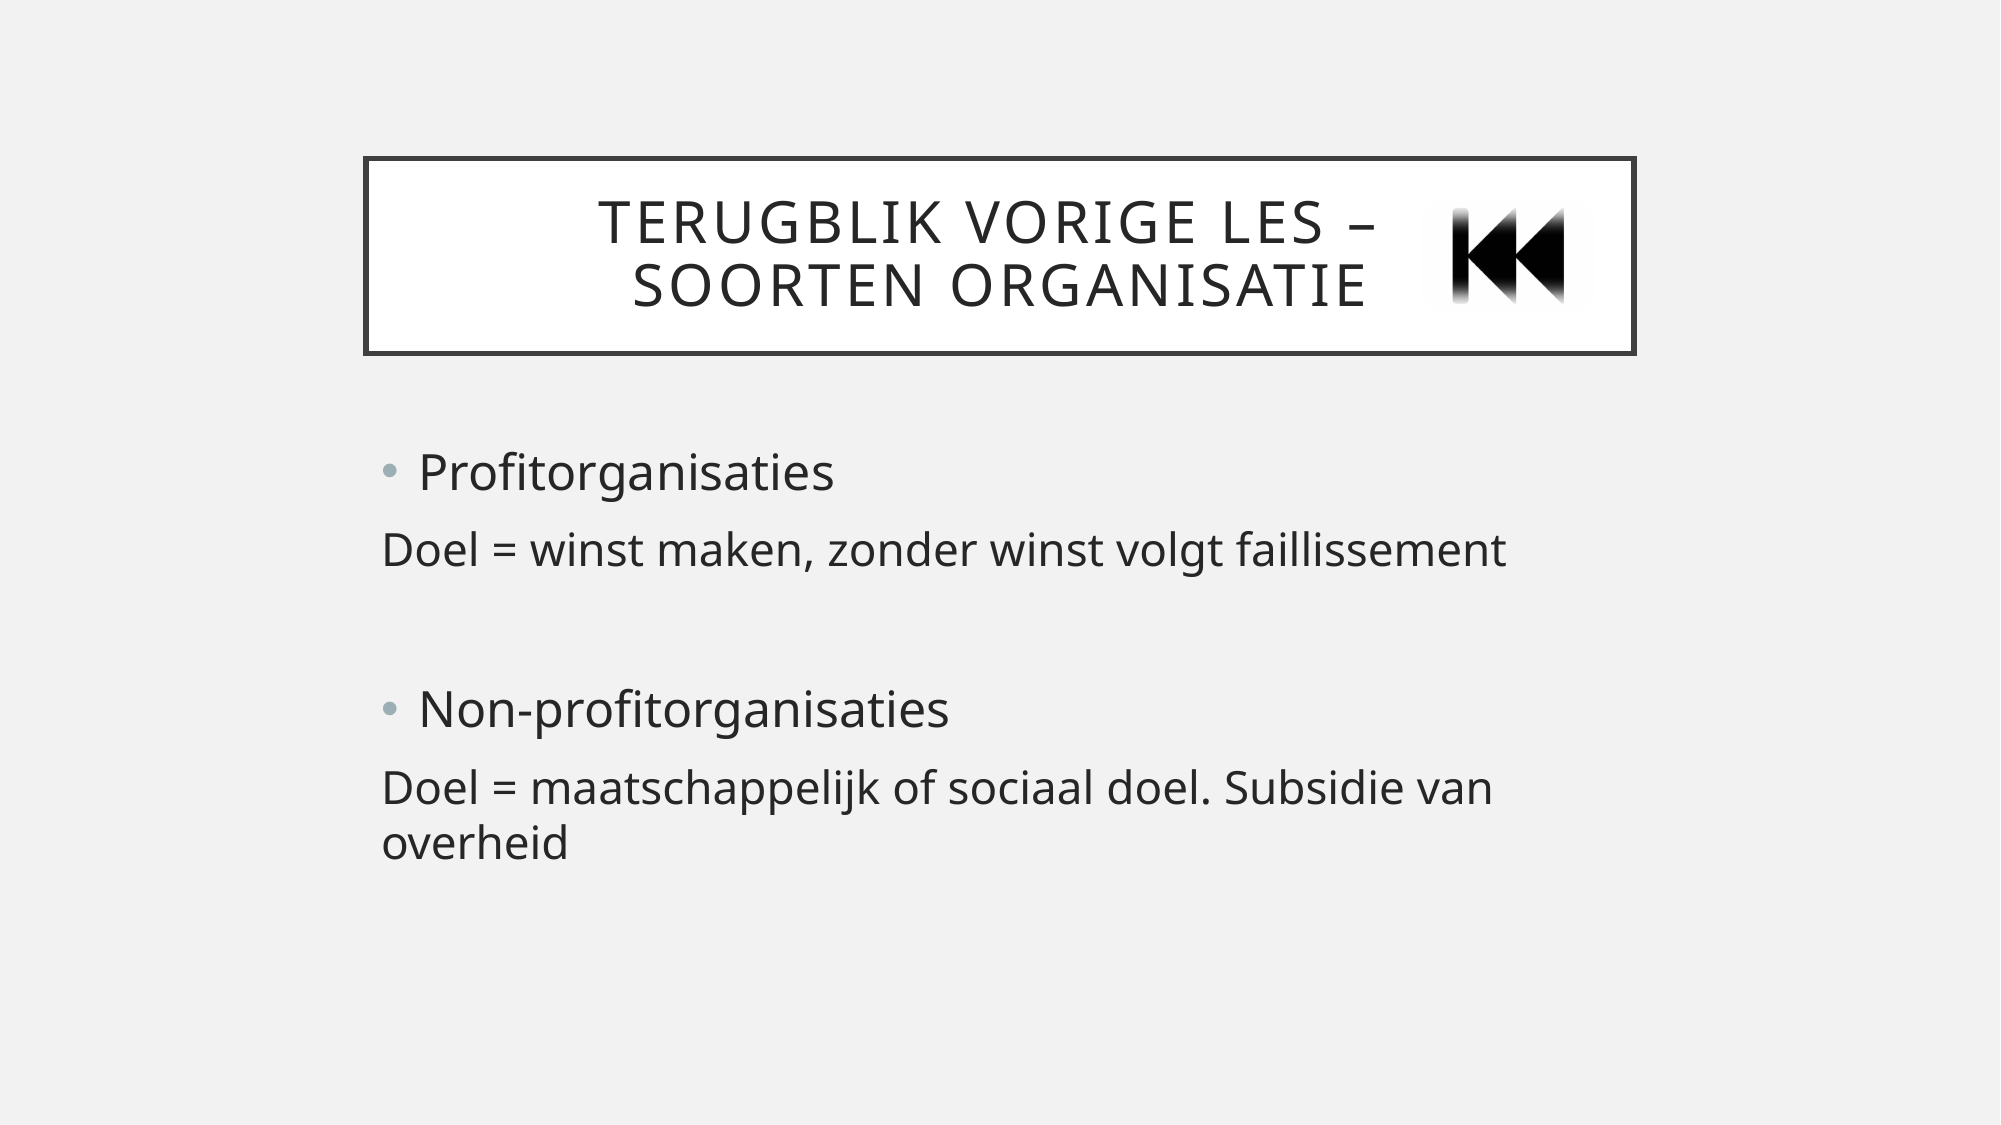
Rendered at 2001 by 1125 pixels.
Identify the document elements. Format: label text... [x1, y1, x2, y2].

title Terugblik vorige les – soorten organisatie [363, 156, 1637, 356]
list Profitorganisaties Doel = winst maken, zonder winst volgt faillissement Non-profitorganisaties Doel = maatschappelijk of sociaal doel. Subsidie van overheid [366, 432, 1634, 1086]
picture [1420, 200, 1596, 312]
